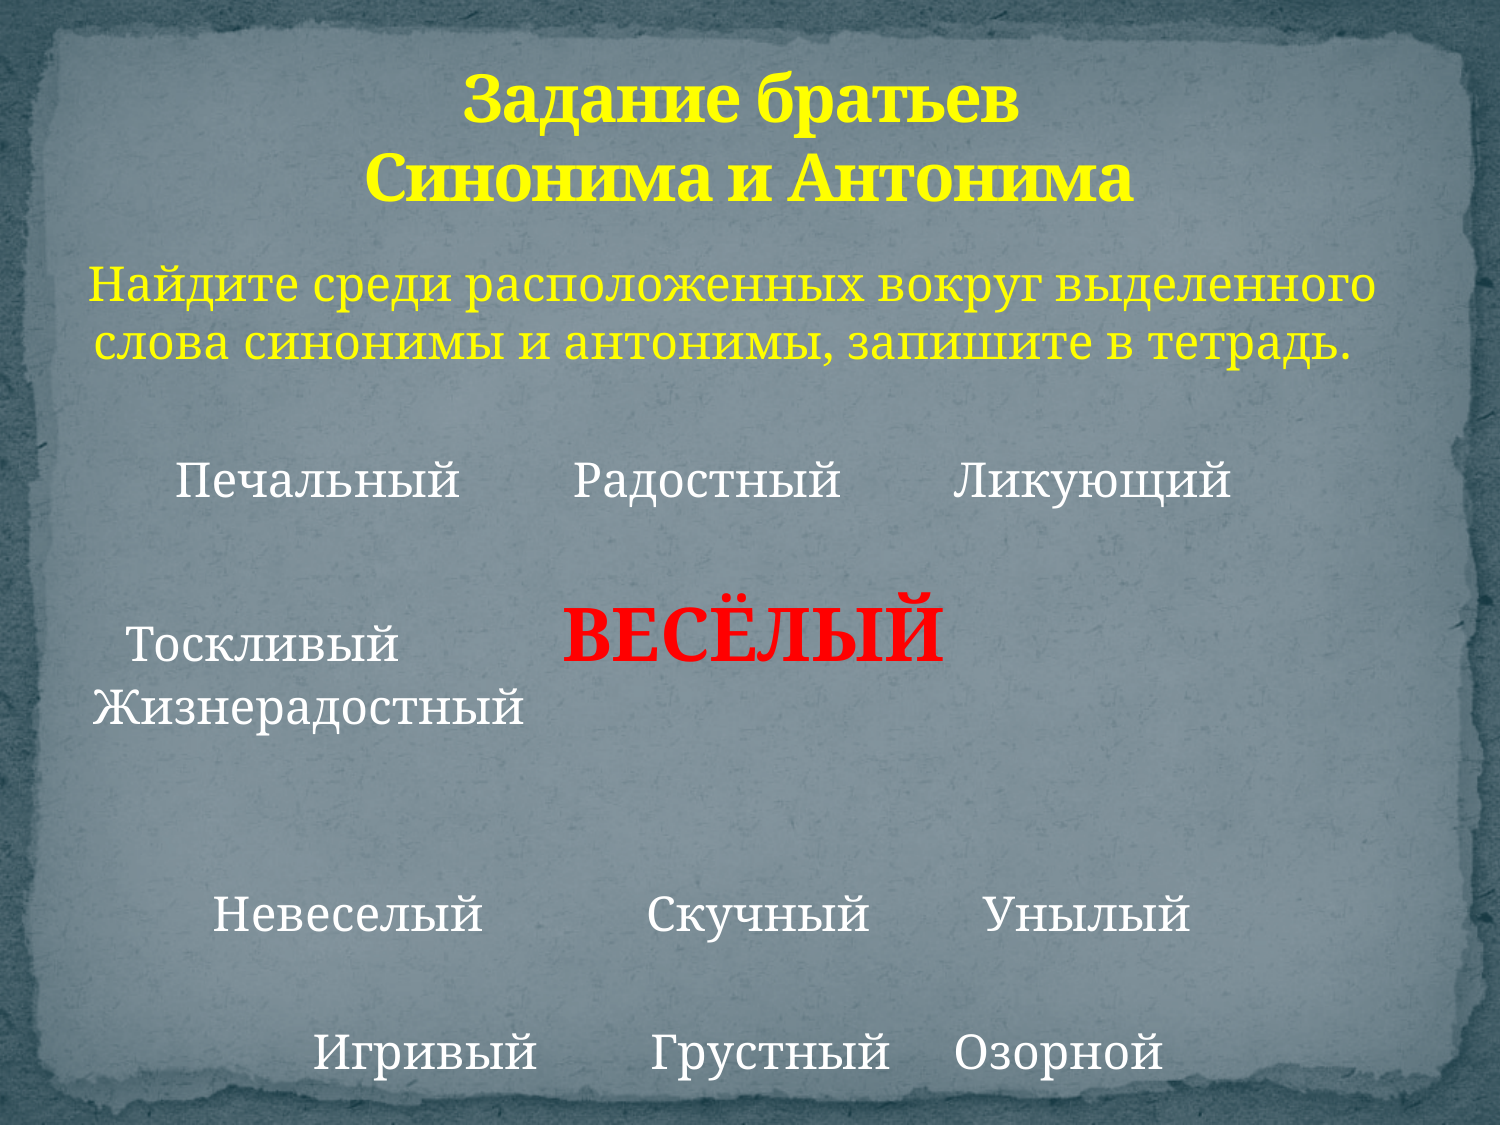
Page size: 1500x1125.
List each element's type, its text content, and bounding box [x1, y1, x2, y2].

title Задание братьев Синонима и Антонима [74, 46, 1425, 223]
list Найдите среди расположенных вокруг выделенного слова синонимы и антонимы, запишите в тетрадь. Печальный Радостный Ликующий Тоскливый ВЕСЁЛЫЙ Жизнерадостный Невеселый Скучный Унылый Игривый Грустный Озорной [35, 246, 1454, 1090]
